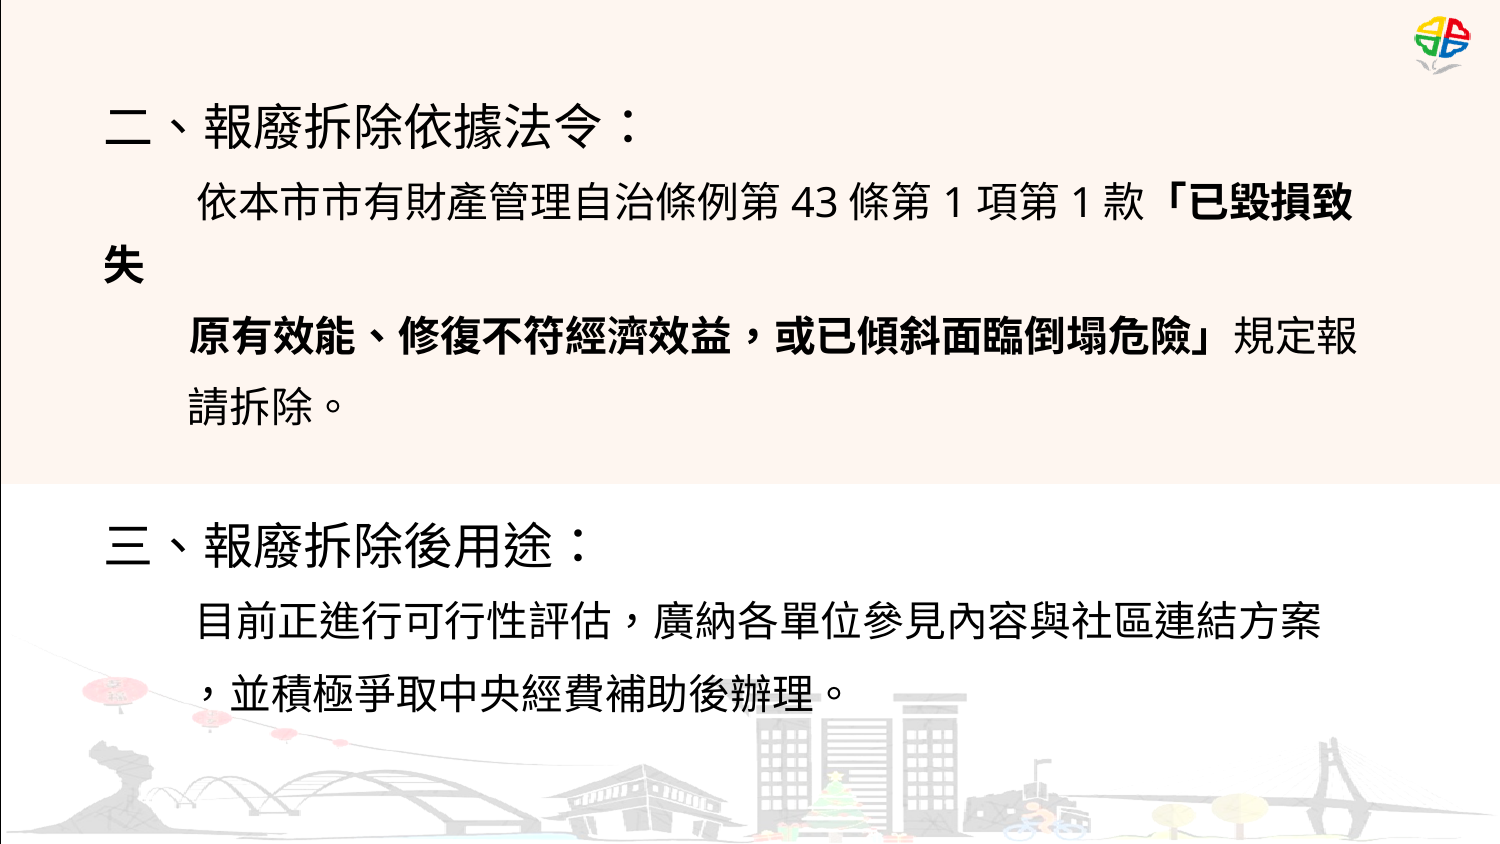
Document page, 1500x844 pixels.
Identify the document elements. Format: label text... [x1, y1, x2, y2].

list 二、報廢拆除依據法令： 依本市市有財產管理自治條例第43條第1項第1款「已毀損致失 原有效能、修復不符經濟效益，或已傾斜面臨倒塌危險」規定報 請拆除。 三、報廢拆除後用途： 目前正進行可行性評估，廣納各單位參見內容與社區連結方案 ，並積極爭取中央經費補助後辦理。 [88, 85, 1376, 643]
picture [0, 0, 1500, 844]
